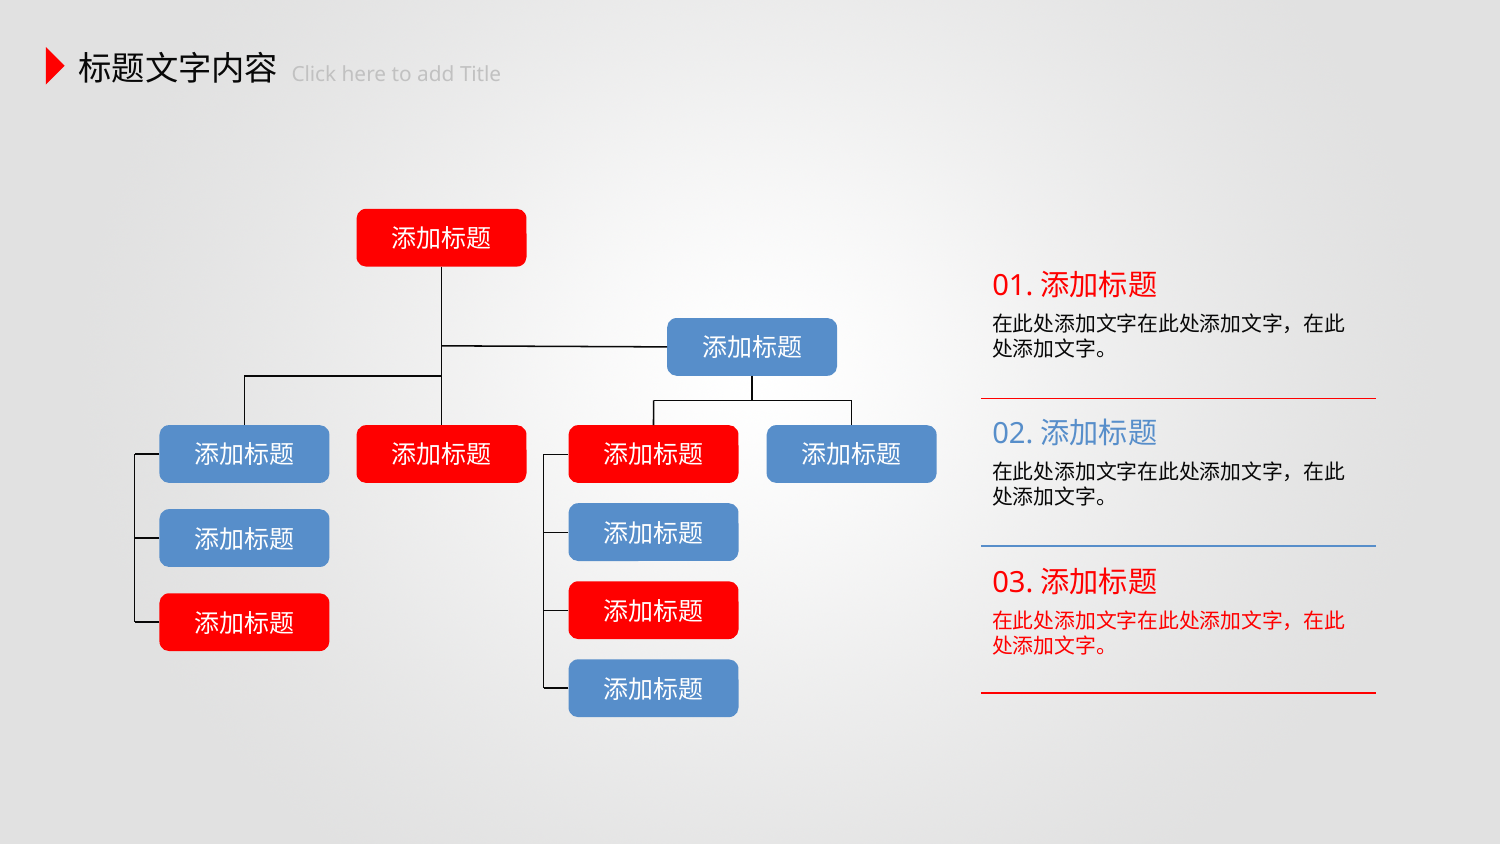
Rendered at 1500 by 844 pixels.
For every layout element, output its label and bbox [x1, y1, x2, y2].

picture [0, 0, 1500, 844]
text_box [45, 39, 523, 96]
text_box [980, 260, 1377, 694]
text_box [134, 208, 937, 718]
